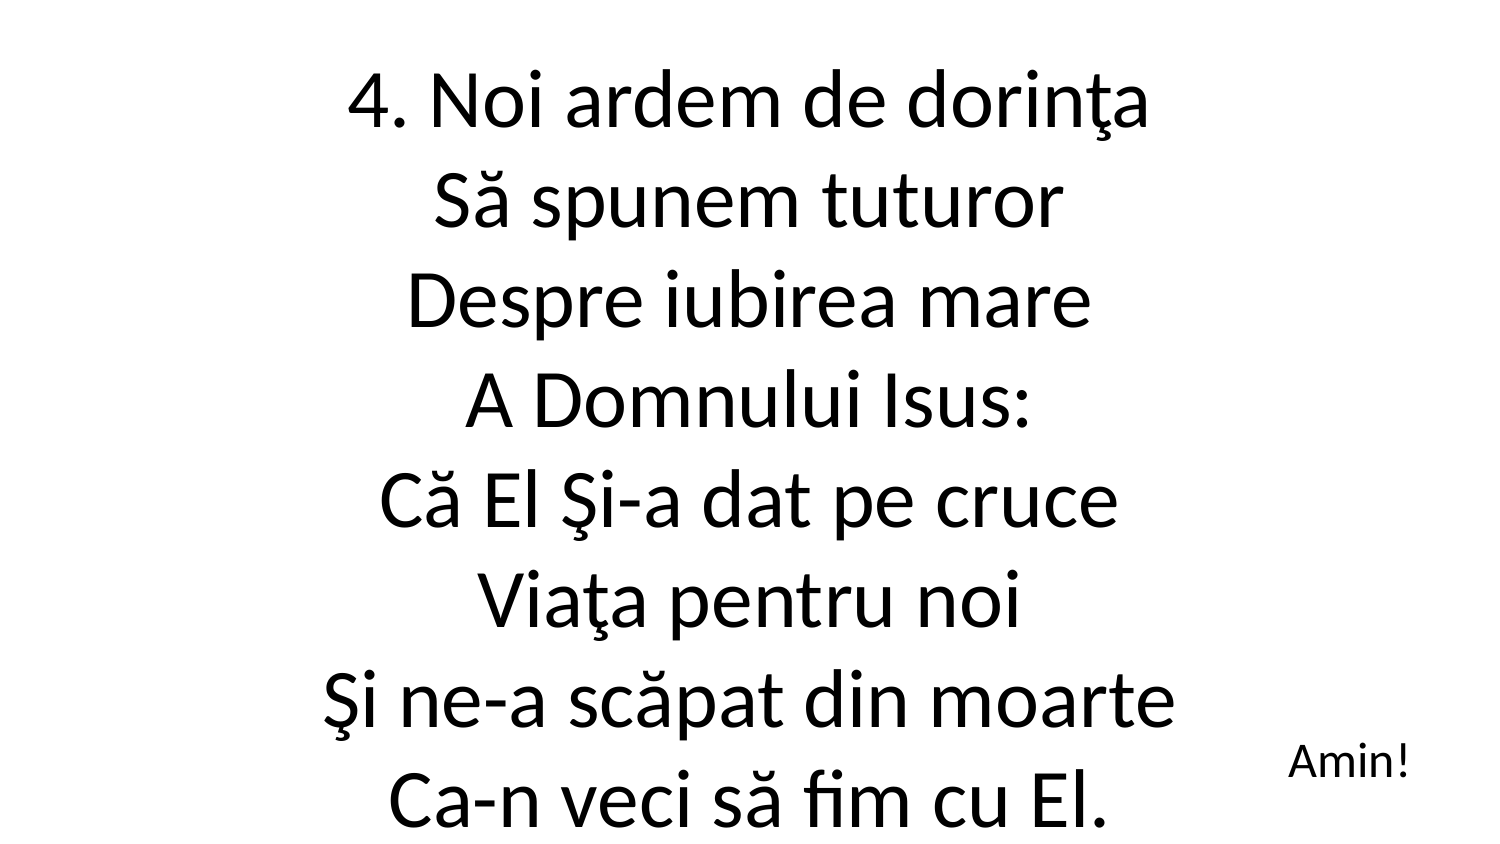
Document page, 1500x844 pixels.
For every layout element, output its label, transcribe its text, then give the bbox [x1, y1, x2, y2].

text_box 4. Noi ardem de dorinţa Să spunem tuturor Despre iubirea mare A Domnului Isus: Că El Şi-a dat pe cruce Viaţa pentru noi Şi ne-a scăpat din moarte Ca-n veci să fim cu El. [307, 0, 1193, 844]
text_box Amin! [1273, 674, 1427, 795]
